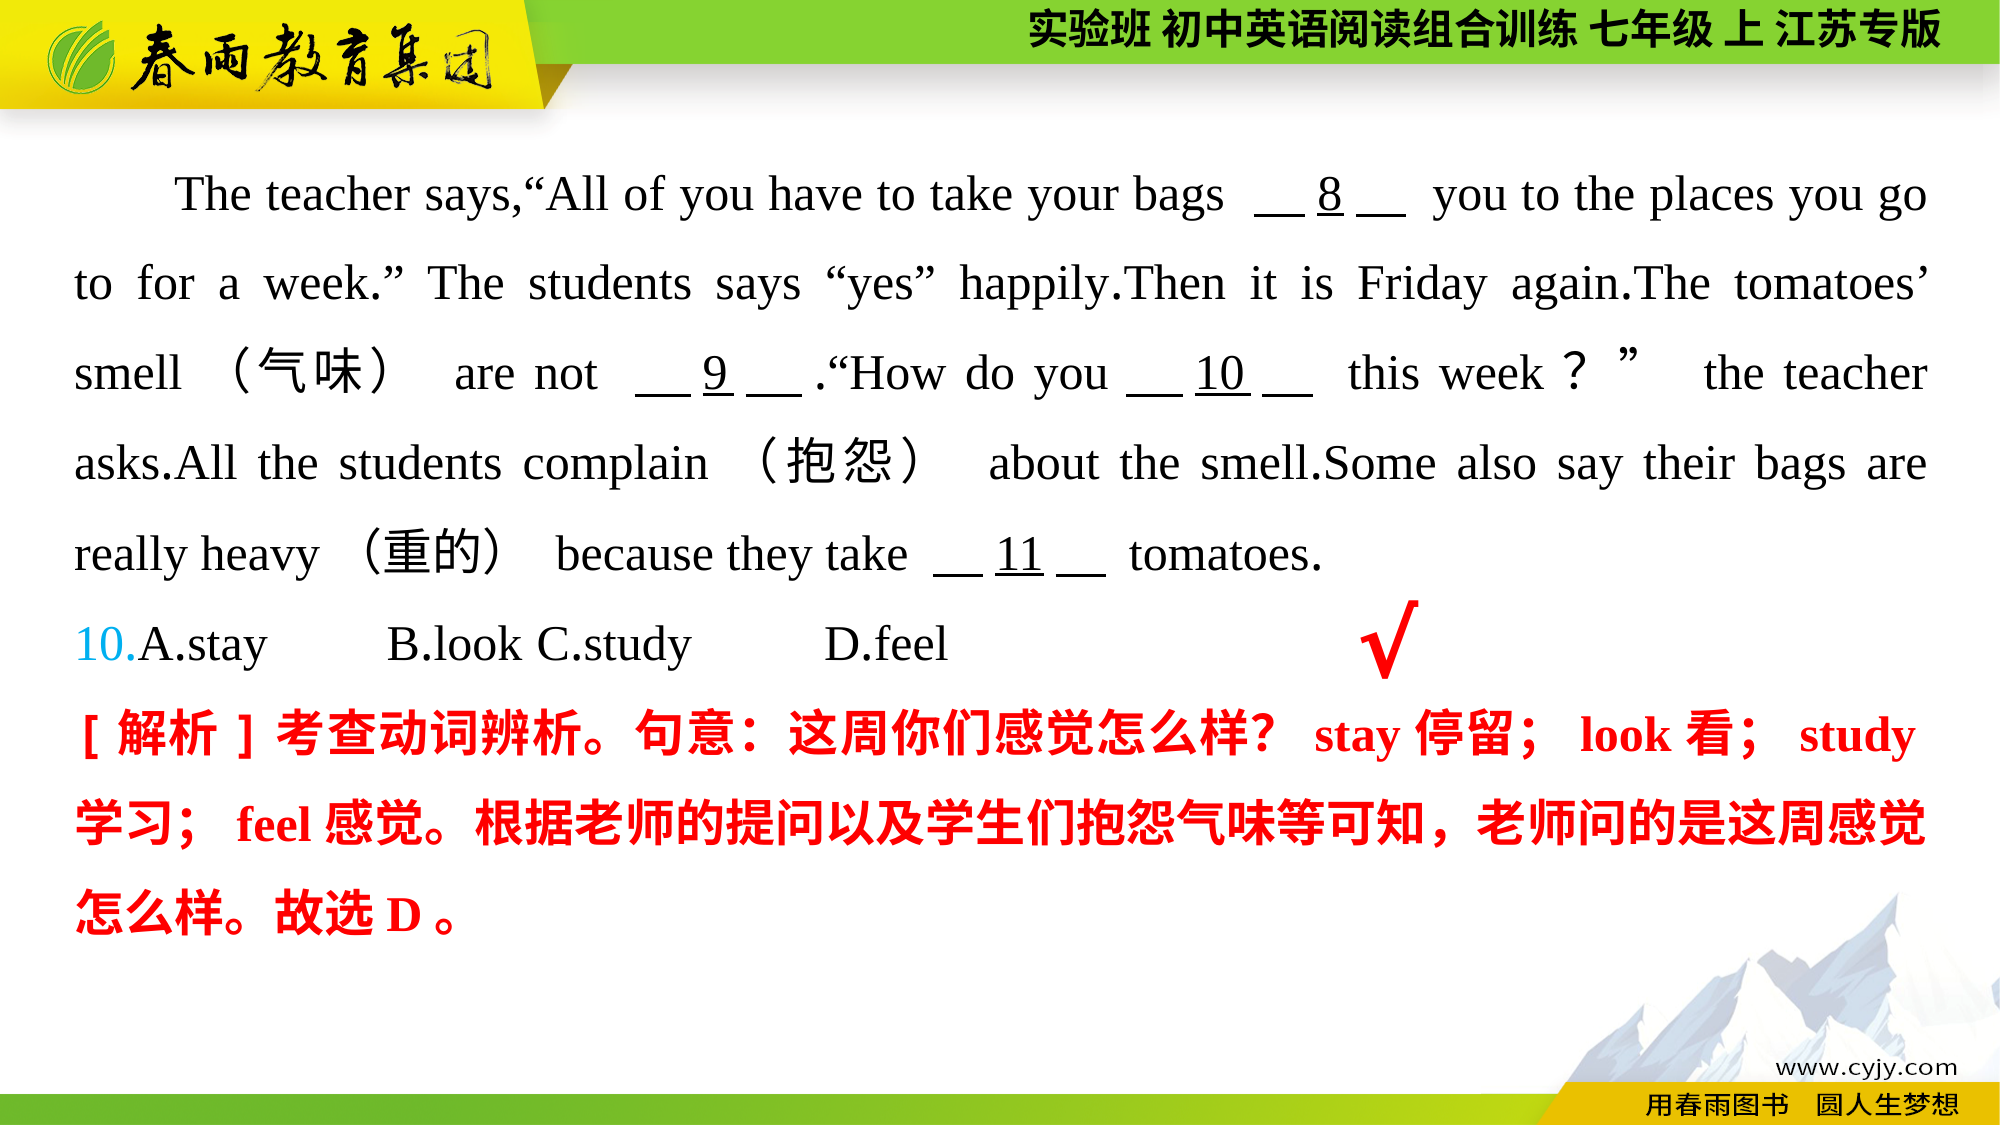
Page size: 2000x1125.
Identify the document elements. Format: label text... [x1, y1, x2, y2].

picture [0, 0, 2000, 1125]
text_box [解析]考查动词辨析。句意：这周你们感觉怎么样？stay停留；look看；study学习；feel感觉。根据老师的提问以及学生们抱怨气味等可知，老师问的是这周感觉怎么样。故选D。 [59, 664, 1944, 950]
list The teacher says,“All of you have to take your bags 8 you to the places you go to for a week.” The students says “yes” happily.Then it is Friday again.The tomatoes’ smell（气味） are not 9 .“How do you 10 this week？” the teacher asks.All the students complain（抱怨） about the smell.Some also say their bags are really heavy（重的） because they take 11 tomatoes. 10.A.stay B.look C.study D.feel [59, 122, 1944, 664]
